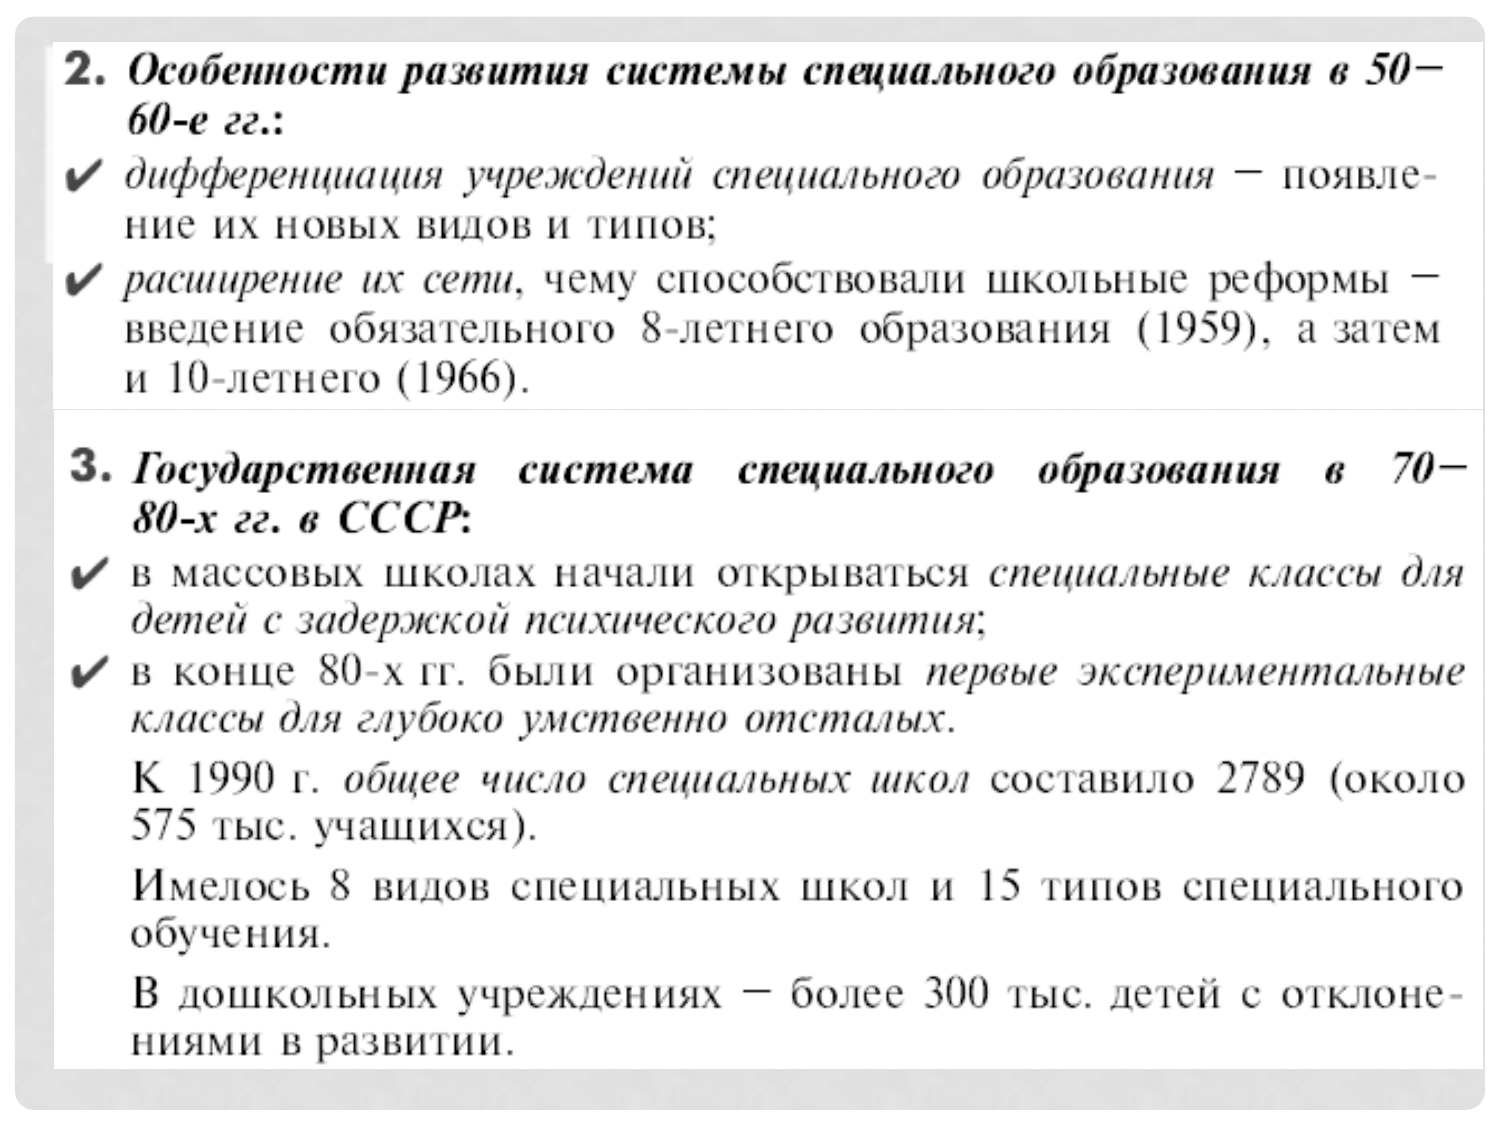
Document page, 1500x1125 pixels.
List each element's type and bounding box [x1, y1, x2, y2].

picture [52, 42, 1483, 1069]
